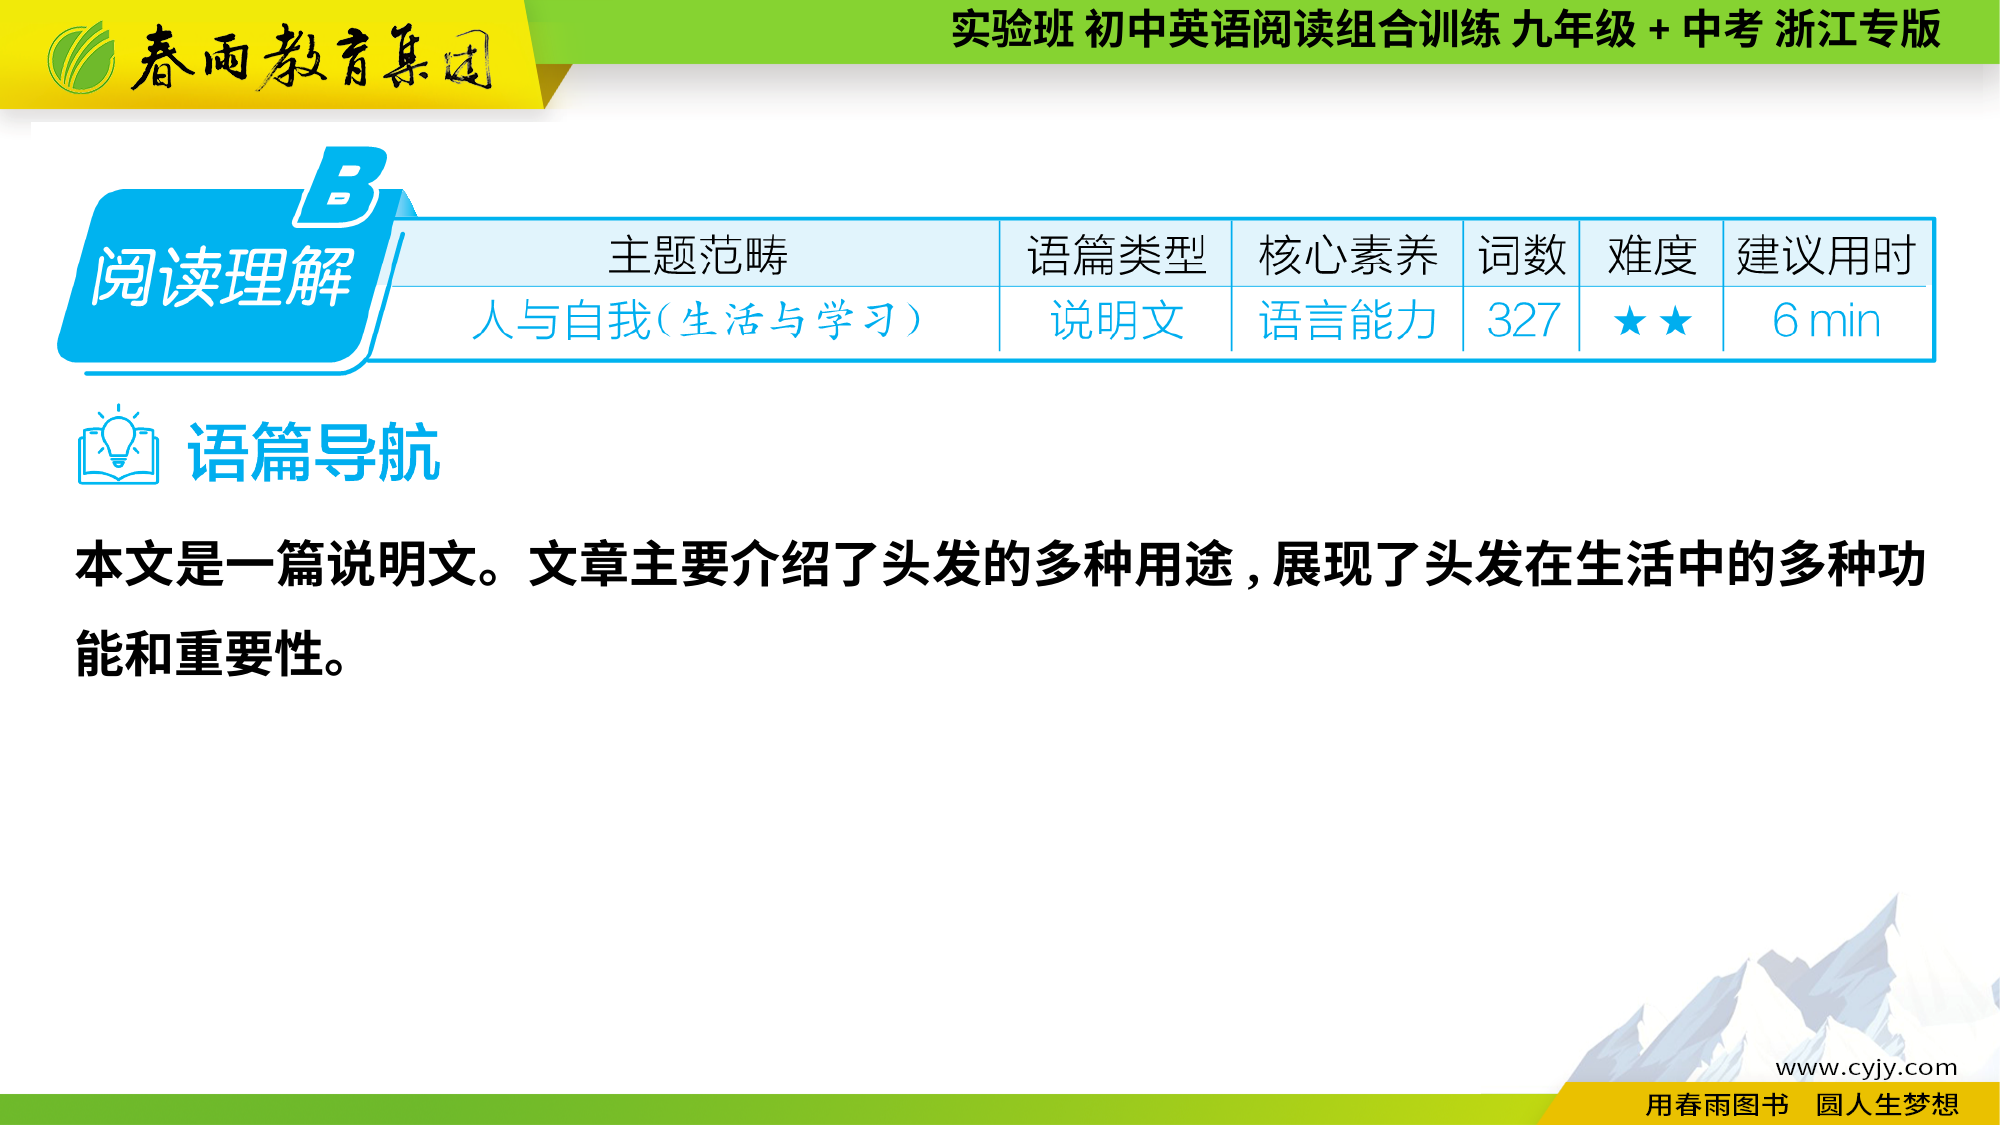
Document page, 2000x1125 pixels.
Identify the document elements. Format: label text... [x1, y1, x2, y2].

picture [0, 0, 2000, 1125]
list 本文是一篇说明文。文章主要介绍了头发的多种用途,展现了头发在生活中的多种功能和重要性。 [59, 495, 1944, 681]
